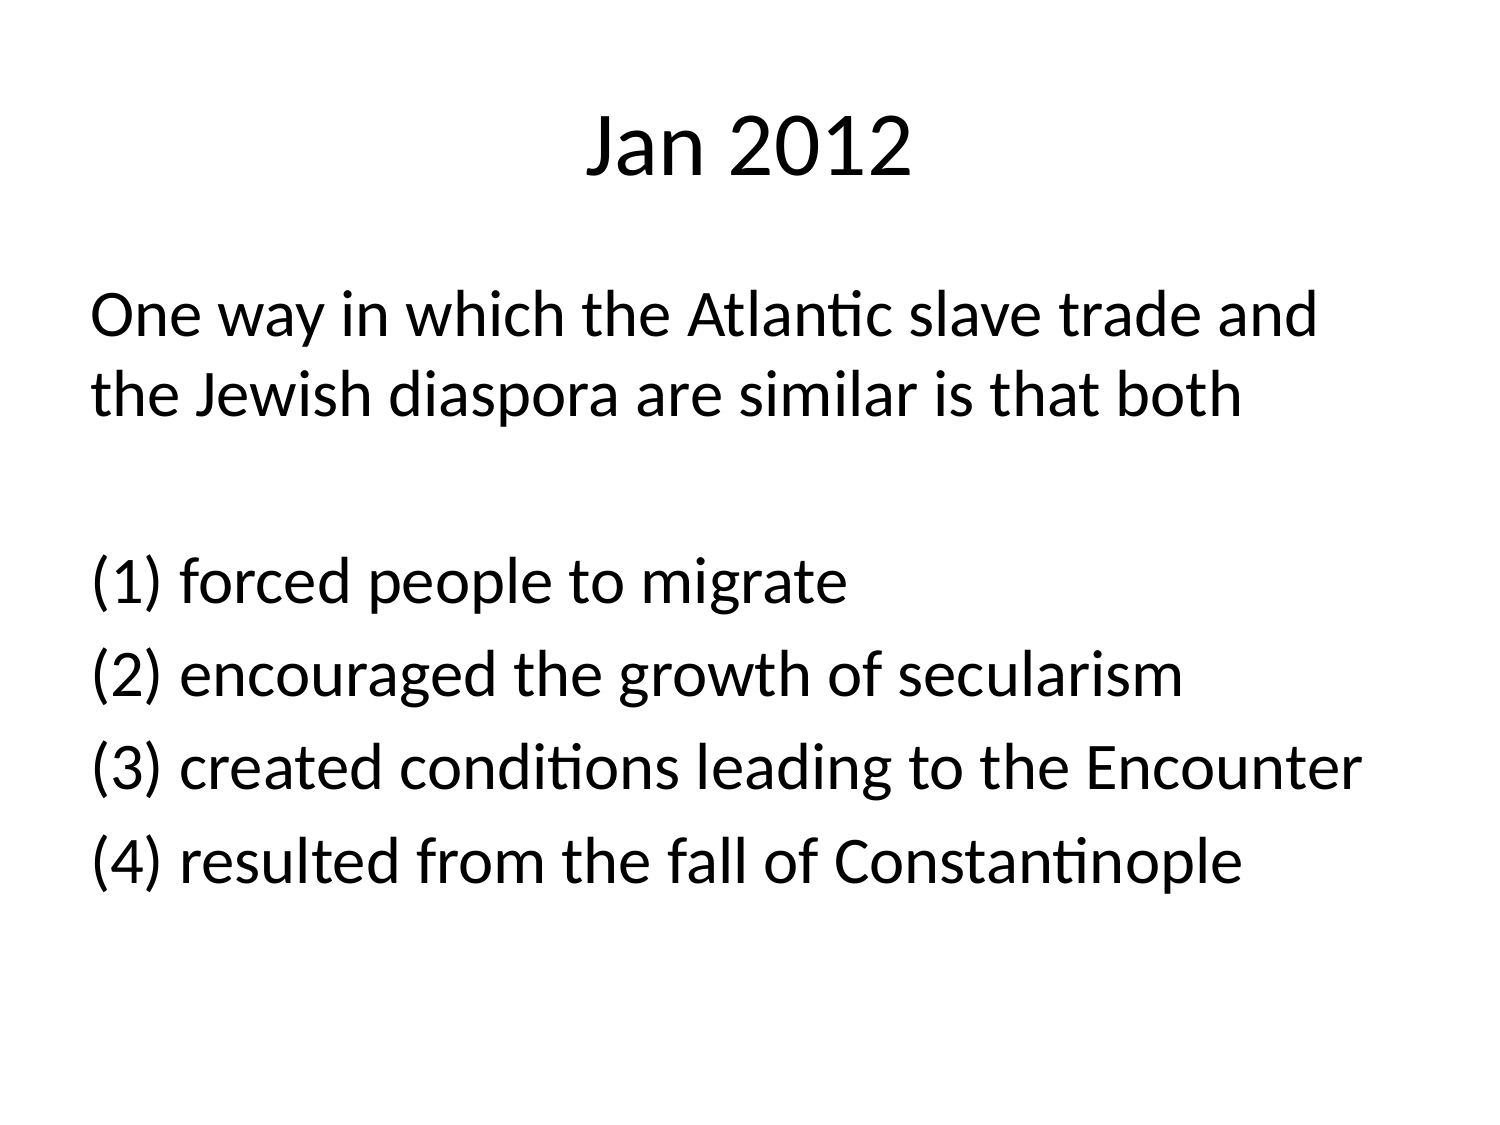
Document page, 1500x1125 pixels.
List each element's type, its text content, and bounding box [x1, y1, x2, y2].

list One way in which the Atlantic slave trade and the Jewish diaspora are similar is that both (1) forced people to migrate (2) encouraged the growth of secularism (3) created conditions leading to the Encounter (4) resulted from the fall of Constantinople [75, 262, 1425, 1005]
title Jan 2012 [75, 45, 1425, 233]
